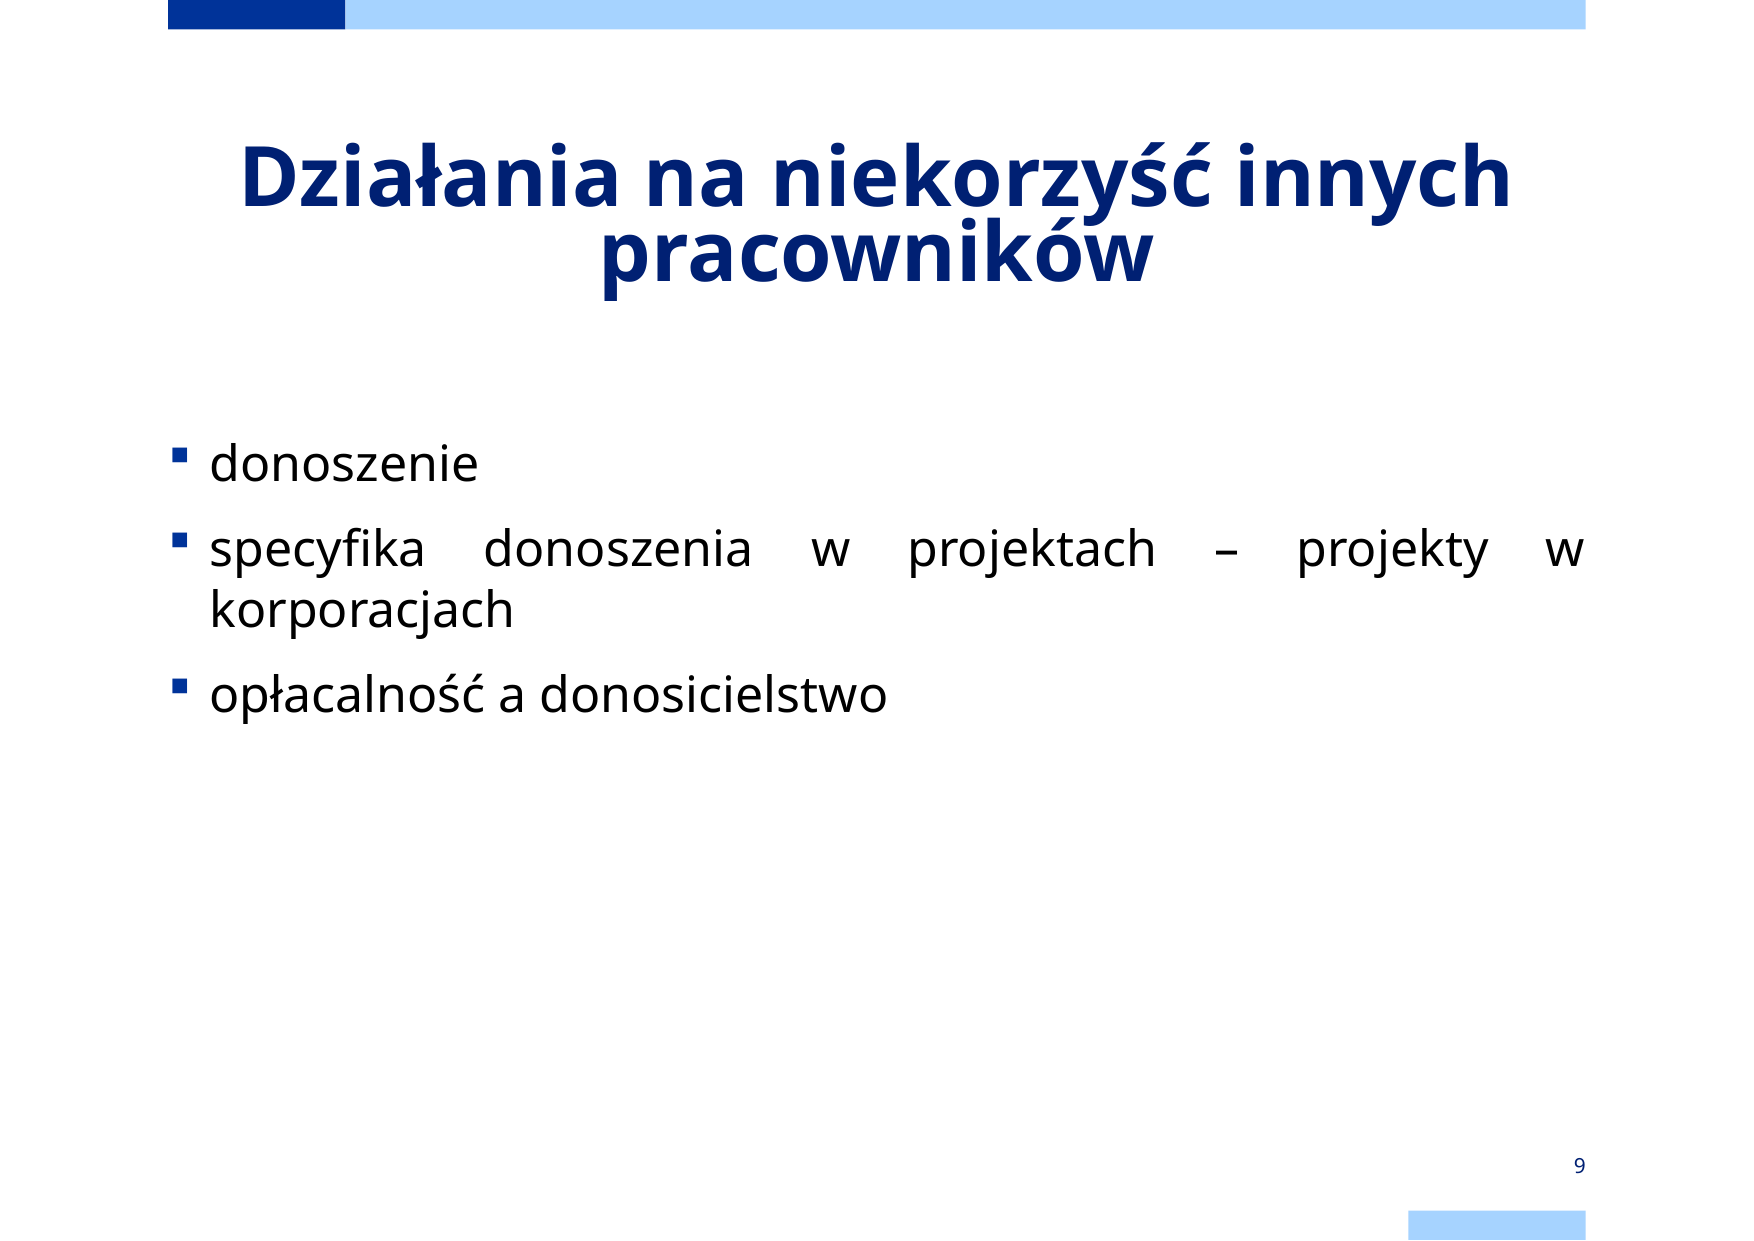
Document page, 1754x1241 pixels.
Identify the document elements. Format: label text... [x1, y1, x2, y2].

slide_number 9 [1408, 1151, 1586, 1182]
list donoszenie specyfika donoszenia w projektach – projekty w korporacjach opłacalność a donosicielstwo [168, 431, 1586, 1093]
title Działania na niekorzyść innych pracowników [168, 147, 1586, 325]
